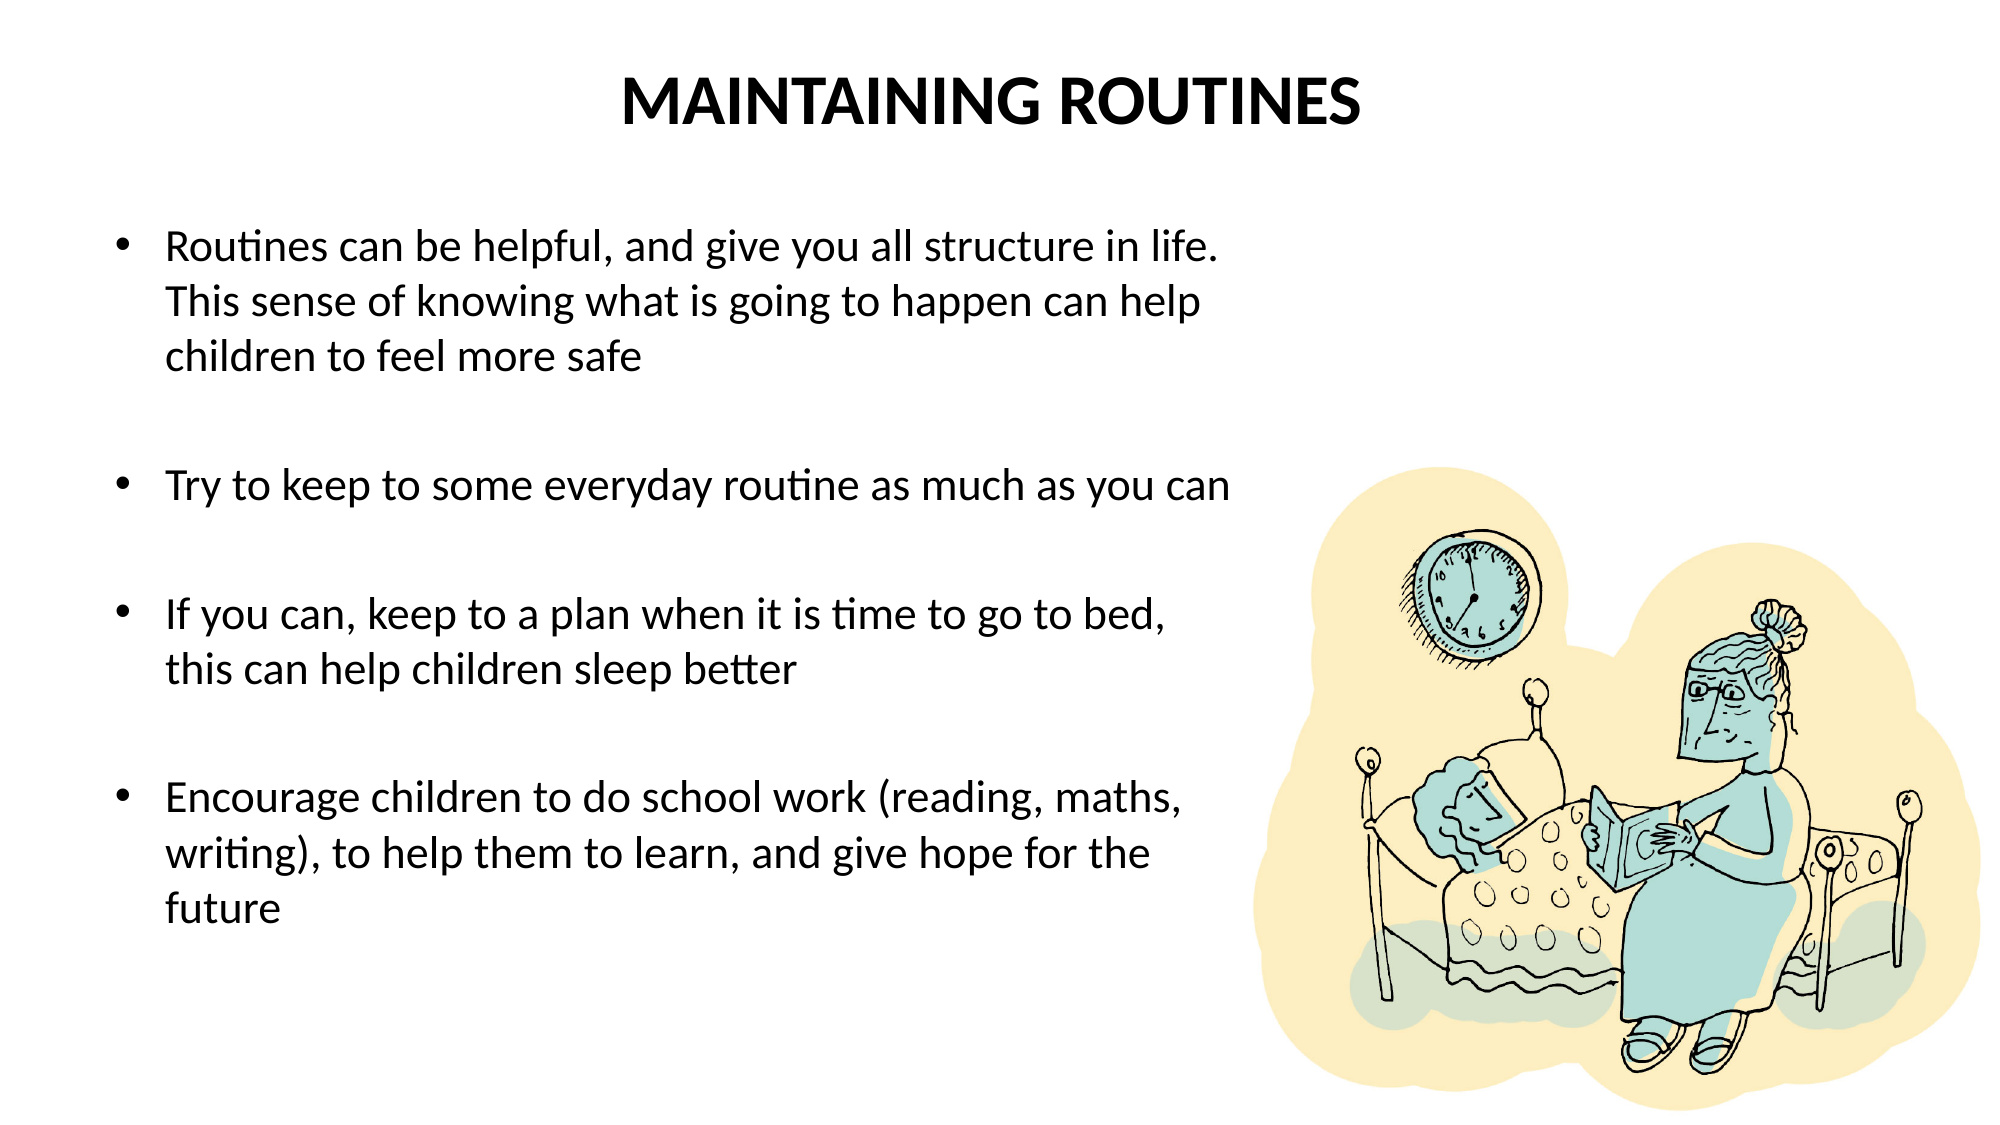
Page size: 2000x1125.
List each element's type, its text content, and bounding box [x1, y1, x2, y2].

title MAINTAINING ROUTINES [99, 45, 1900, 233]
list Routines can be helpful, and give you all structure in life. This sense of knowing what is going to happen can help children to feel more safe Try to keep to some everyday routine as much as you can If you can, keep to a plan when it is time to go to bed, this can help children sleep better Encourage children to do school work (reading, maths, writing), to help them to learn, and give hope for the future [99, 208, 1250, 1005]
picture [1199, 374, 2000, 1125]
